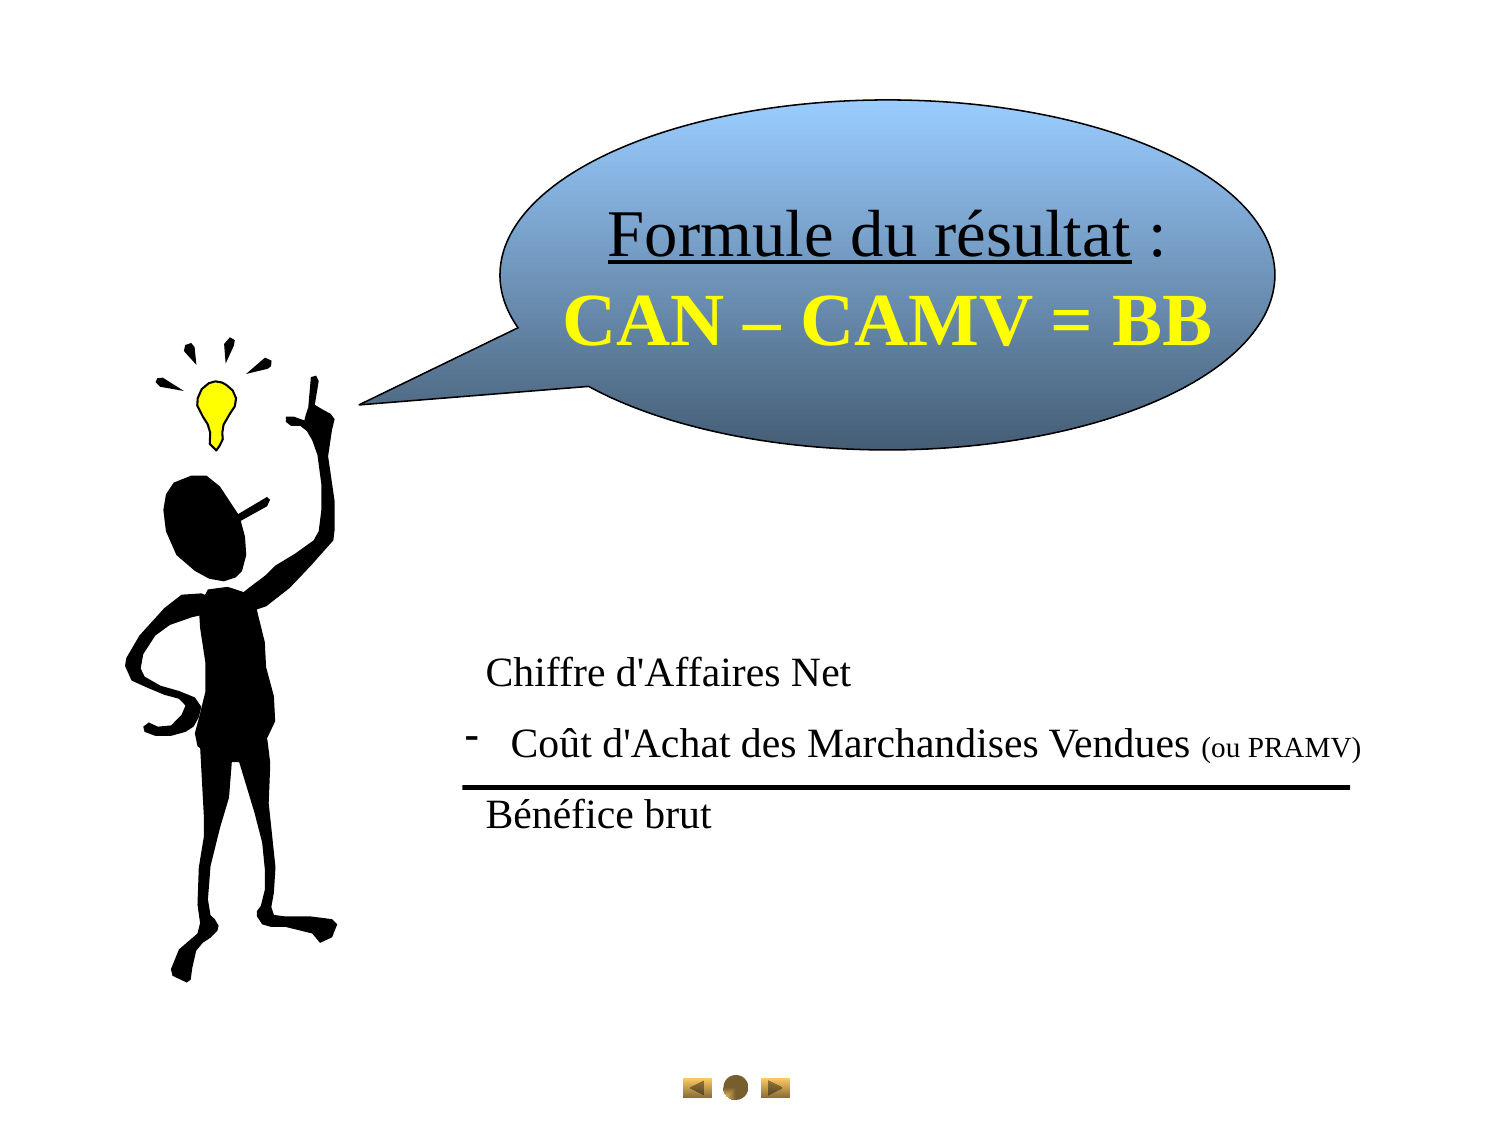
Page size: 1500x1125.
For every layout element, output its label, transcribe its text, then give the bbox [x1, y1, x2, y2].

text_box Formule du résultat : CAN – CAMV = BB [358, 99, 1275, 450]
text_box Chiffre d'Affaires Net Coût d'Achat des Marchandises Vendues (ou PRAMV) Bénéfice brut [449, 637, 1425, 844]
picture [124, 337, 338, 983]
